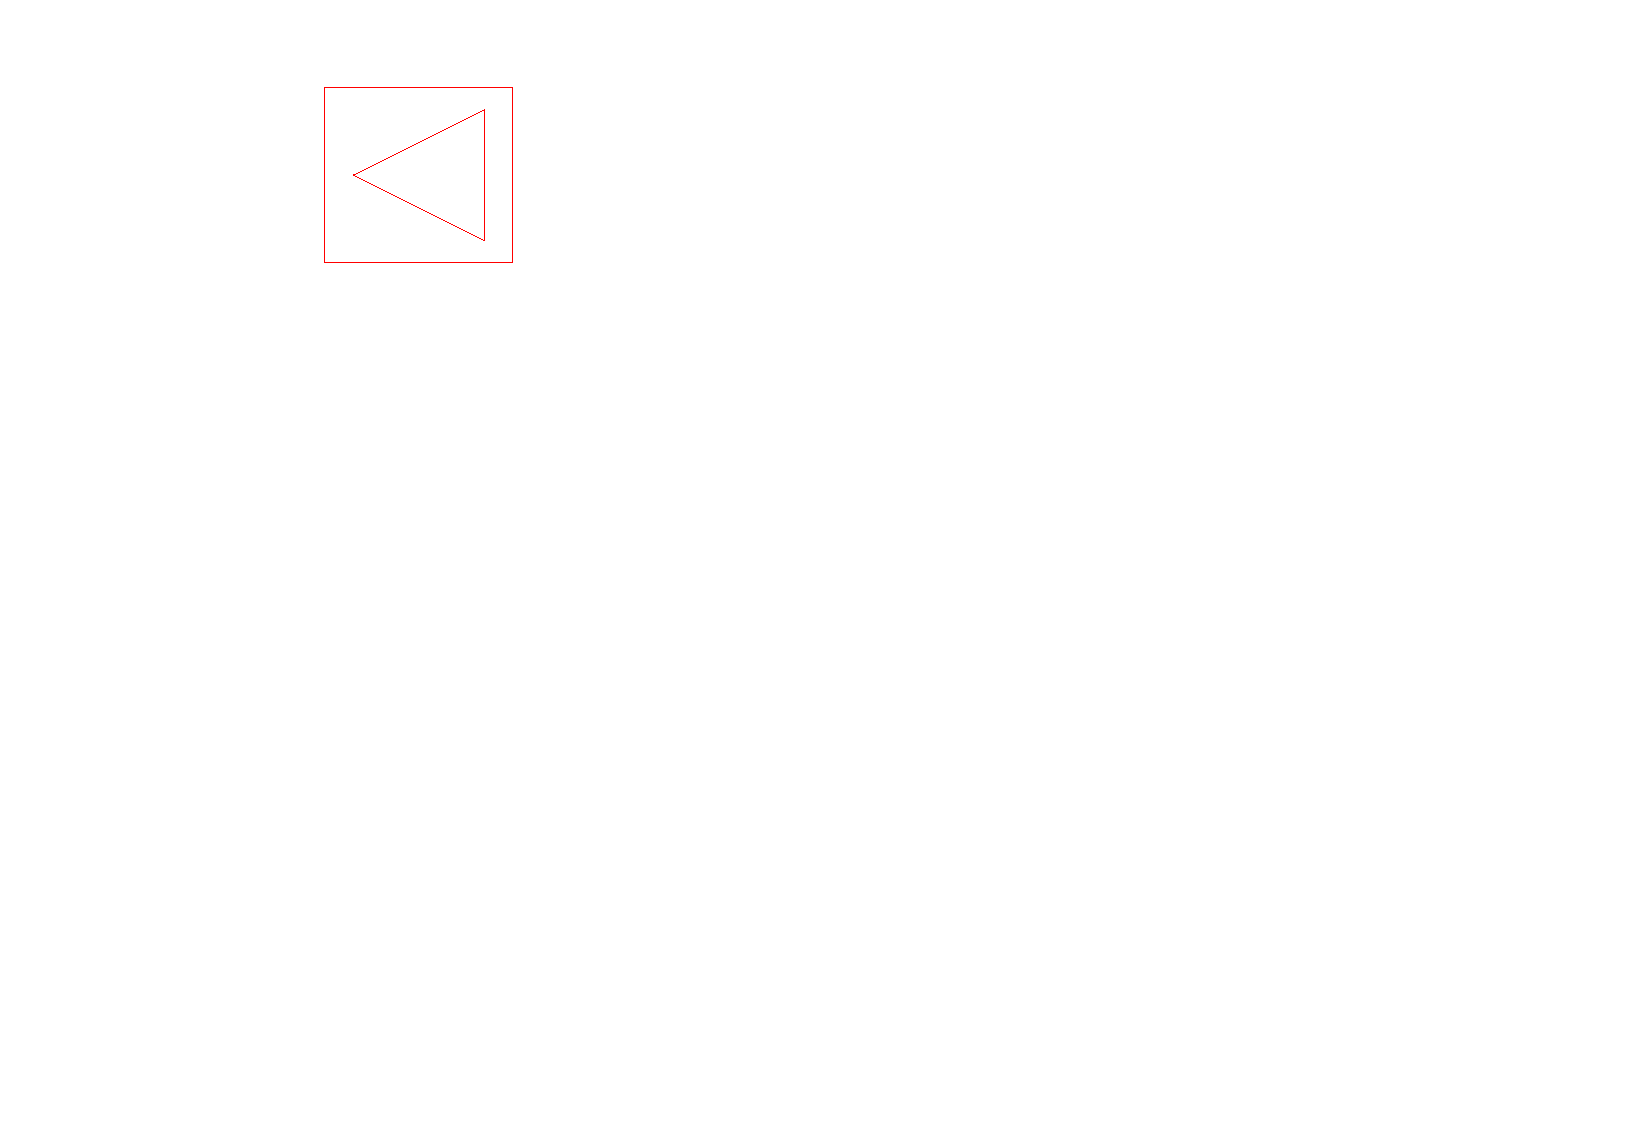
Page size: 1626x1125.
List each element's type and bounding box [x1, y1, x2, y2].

text_box [324, 87, 513, 263]
